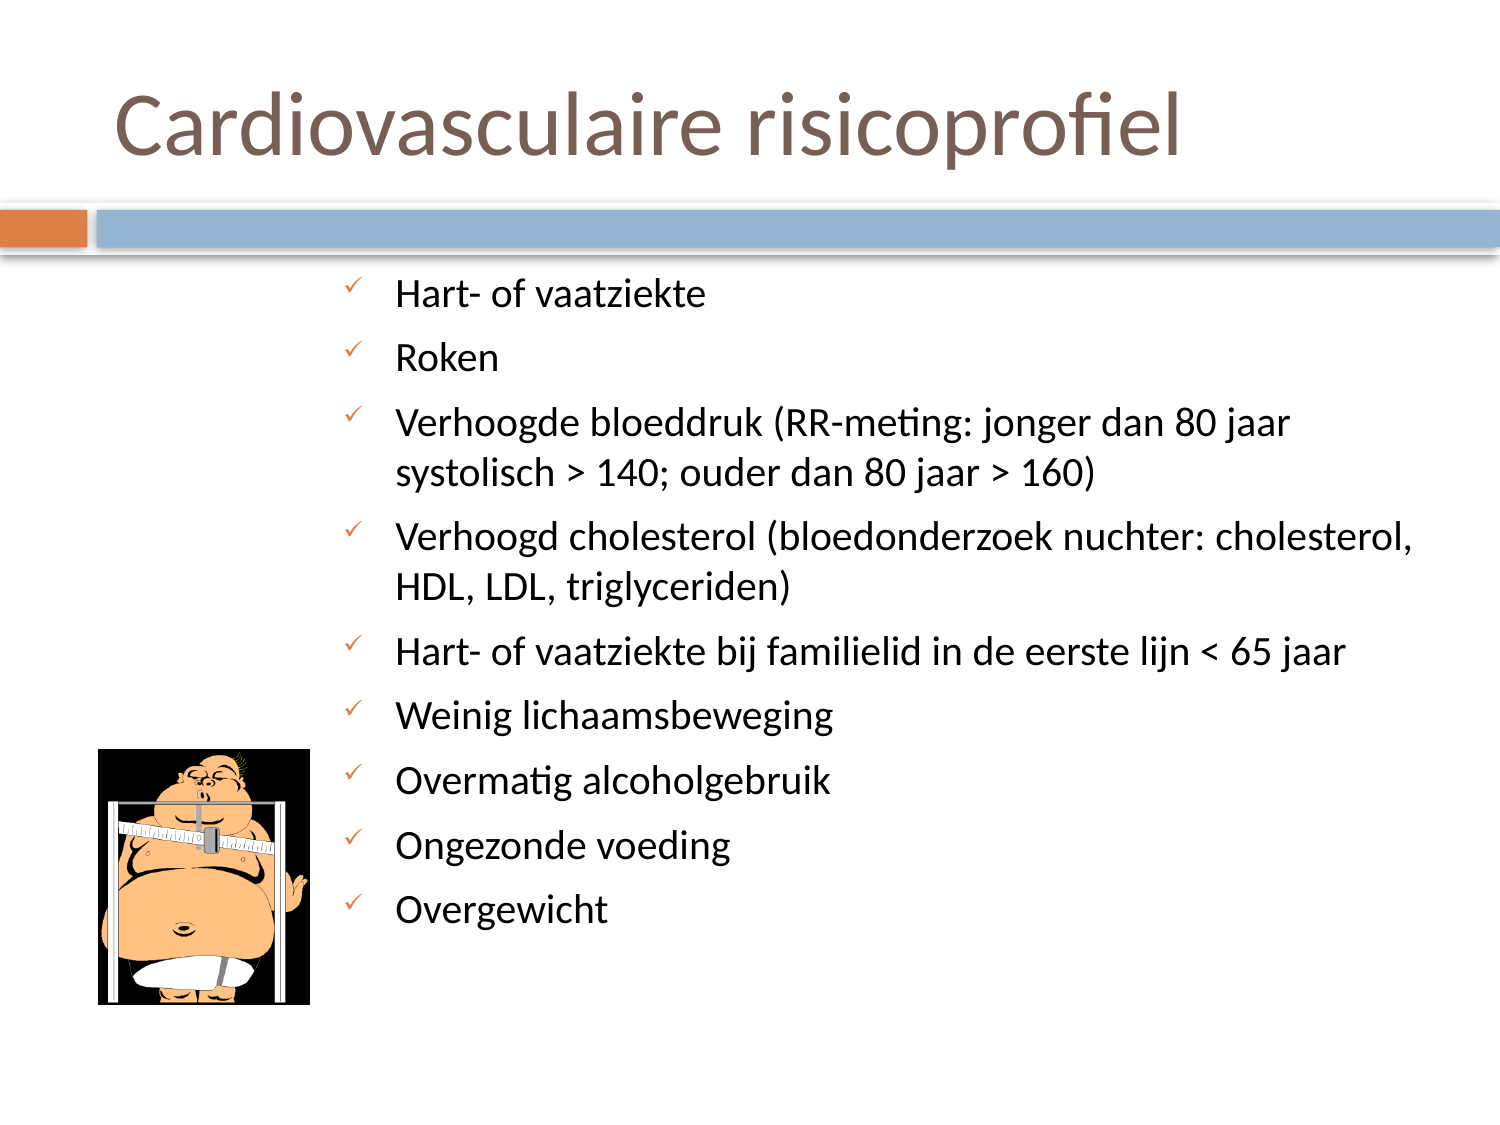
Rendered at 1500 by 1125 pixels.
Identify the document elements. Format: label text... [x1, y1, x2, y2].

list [98, 749, 311, 1006]
list Hart- of vaatziekte Roken Verhoogde bloeddruk (RR-meting: jonger dan 80 jaar systolisch > 140; ouder dan 80 jaar > 160) Verhoogd cholesterol (bloedonderzoek nuchter: cholesterol, HDL, LDL, triglyceriden) Hart- of vaatziekte bij familielid in de eerste lijn < 65 jaar Weinig lichaamsbeweging Overmatig alcoholgebruik Ongezonde voeding Overgewicht [327, 257, 1430, 1009]
title Cardiovasculaire risicoprofiel [99, 37, 1438, 201]
